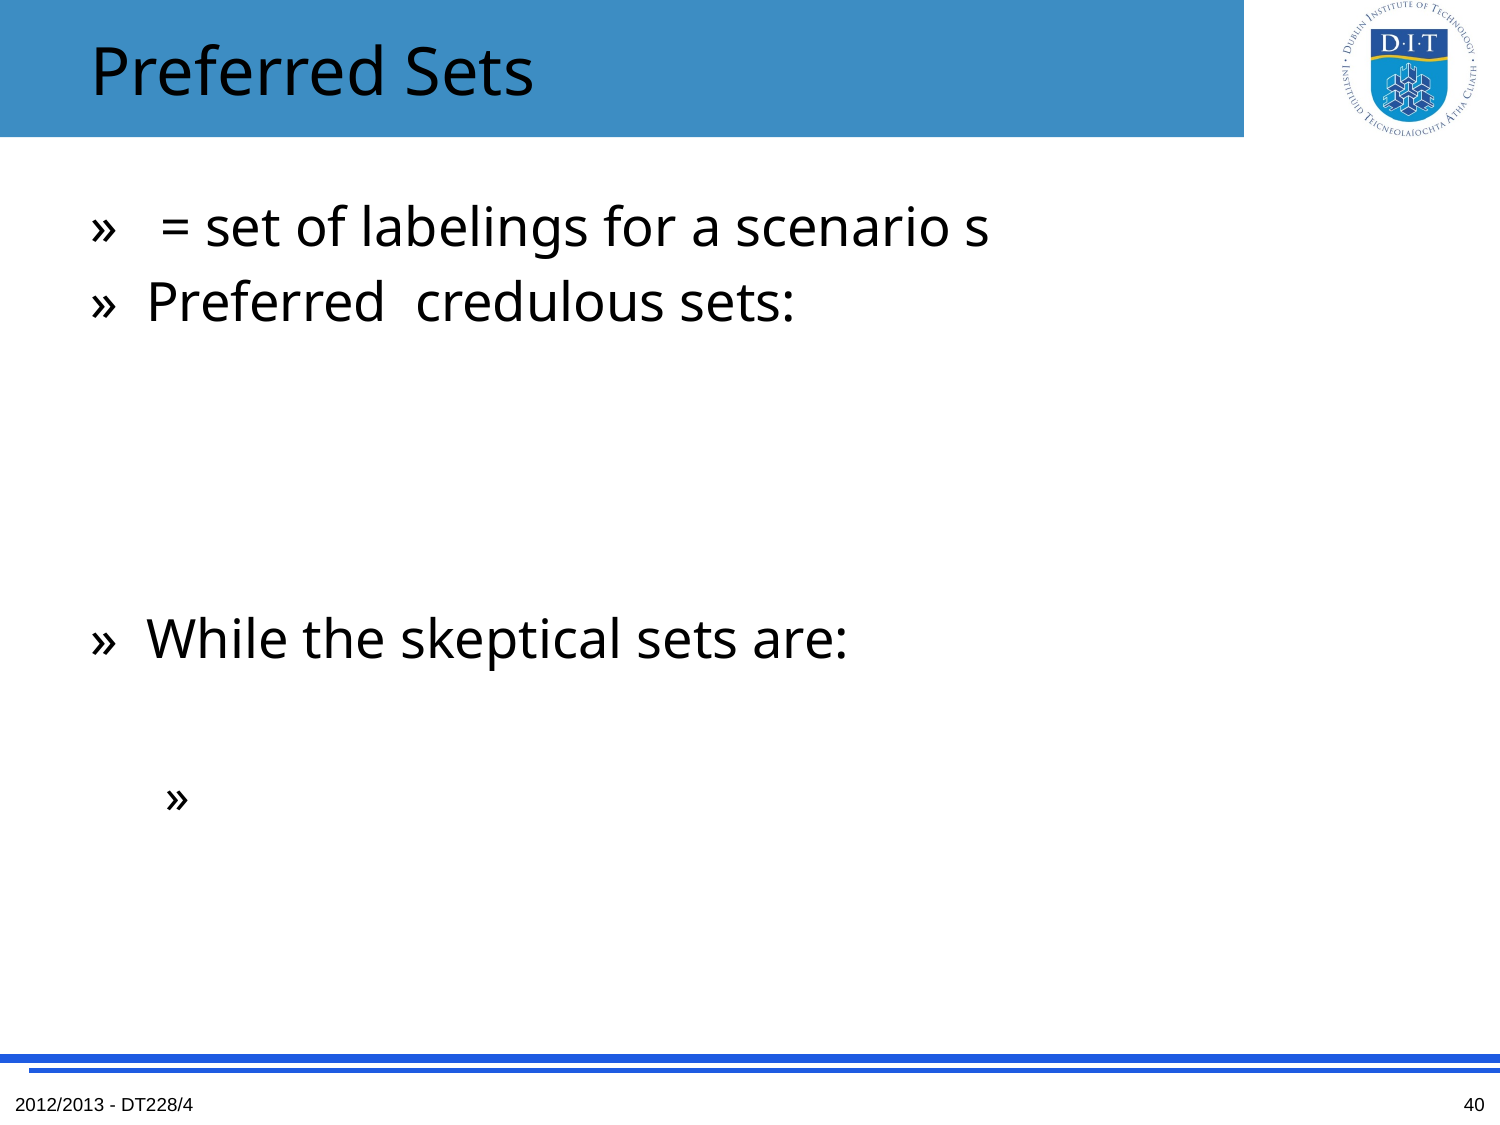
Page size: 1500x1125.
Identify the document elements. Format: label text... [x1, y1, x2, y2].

picture [1340, 0, 1478, 138]
slide_number 40 [1149, 1084, 1500, 1125]
slide_number 2012/2013 - DT228/4 [0, 1084, 351, 1125]
title Preferred Sets [74, 0, 1105, 138]
